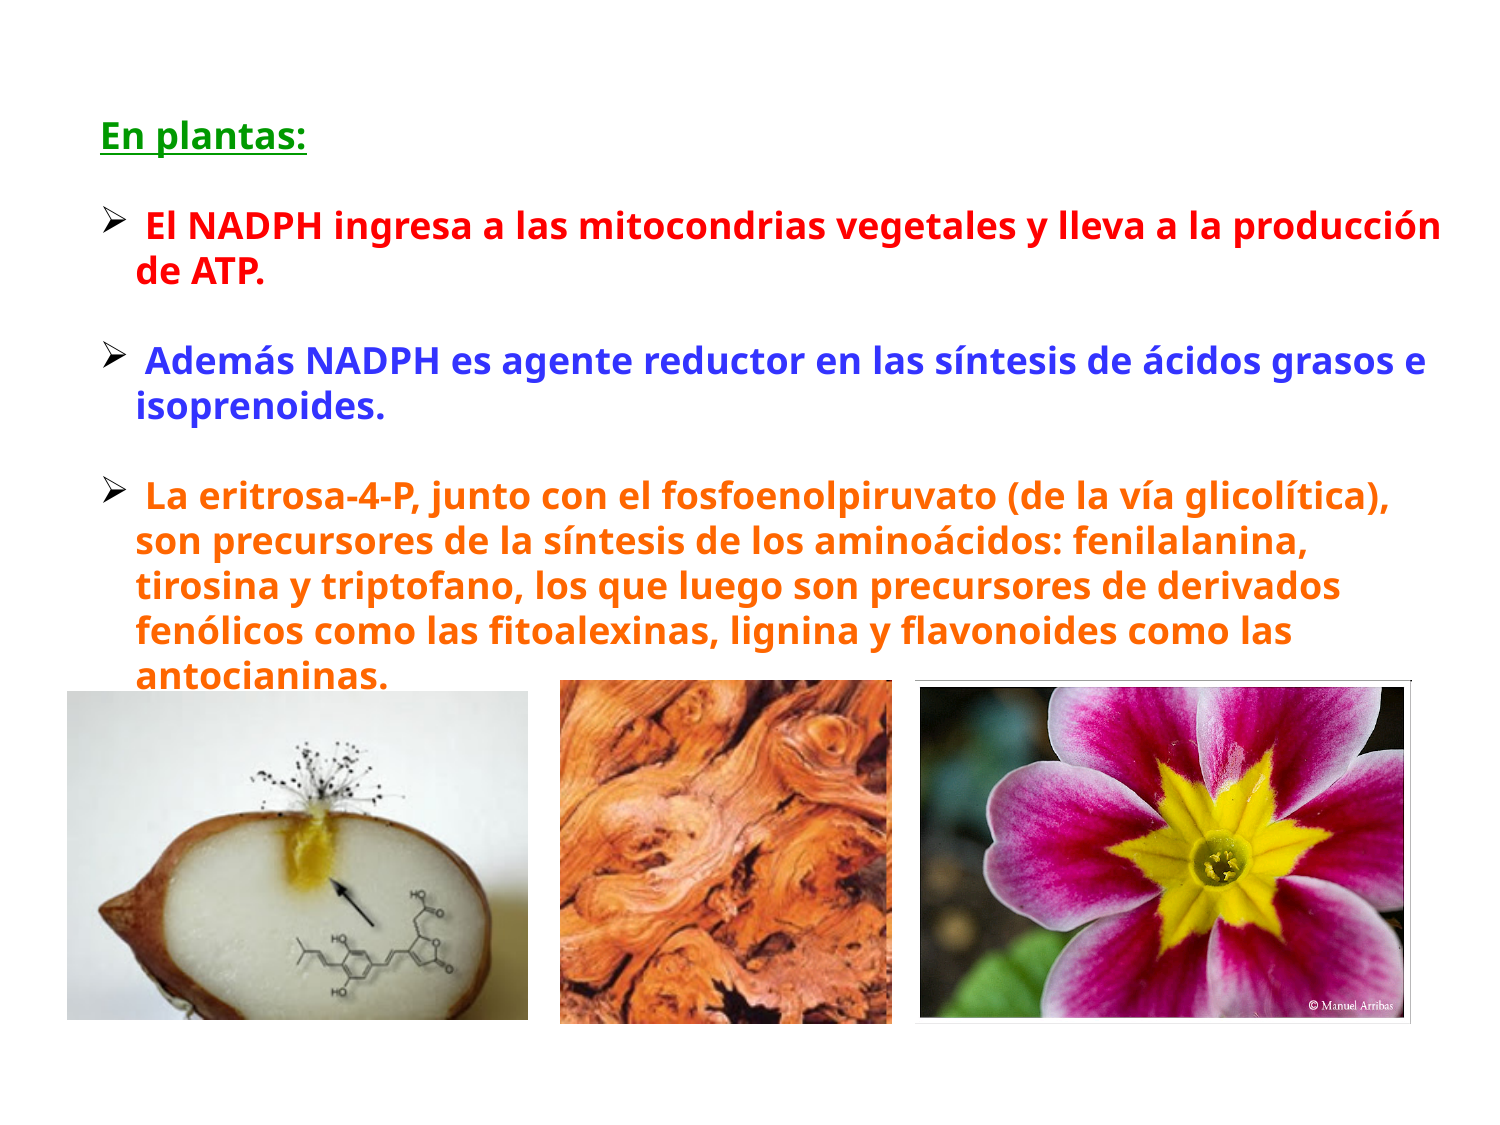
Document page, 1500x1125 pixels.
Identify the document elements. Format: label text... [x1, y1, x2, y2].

picture [560, 680, 892, 1024]
picture [67, 691, 528, 1020]
picture [915, 680, 1412, 1024]
text_box En plantas: El NADPH ingresa a las mitocondrias vegetales y lleva a la producción de ATP. Además NADPH es agente reductor en las síntesis de ácidos grasos e isoprenoides. La eritrosa-4-P, junto con el fosfoenolpiruvato (de la vía glicolítica), son precursores de la síntesis de los aminoácidos: fenilalanina, tirosina y triptofano, los que luego son precursores de derivados fenólicos como las fitoalexinas, lignina y flavonoides como las antocianinas. [85, 104, 1459, 750]
